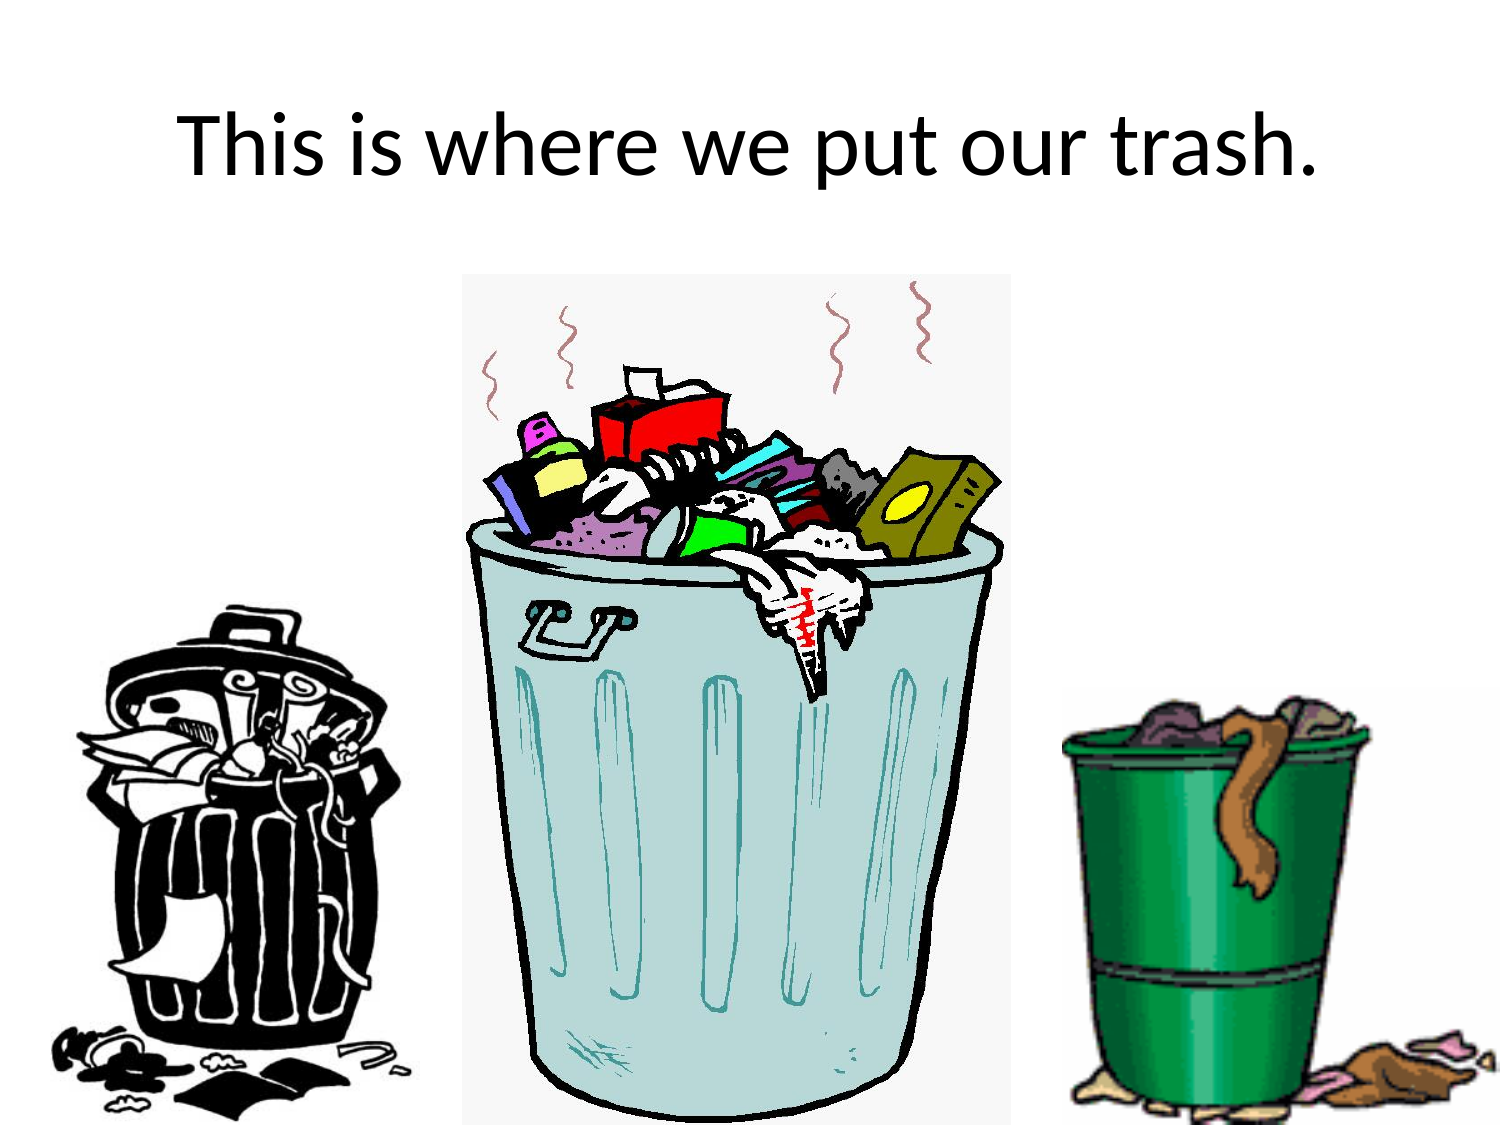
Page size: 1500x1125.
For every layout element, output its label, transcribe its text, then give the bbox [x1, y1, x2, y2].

picture [49, 600, 426, 1125]
picture [462, 274, 1012, 1125]
picture [1062, 687, 1500, 1125]
title This is where we put our trash. [75, 45, 1425, 233]
